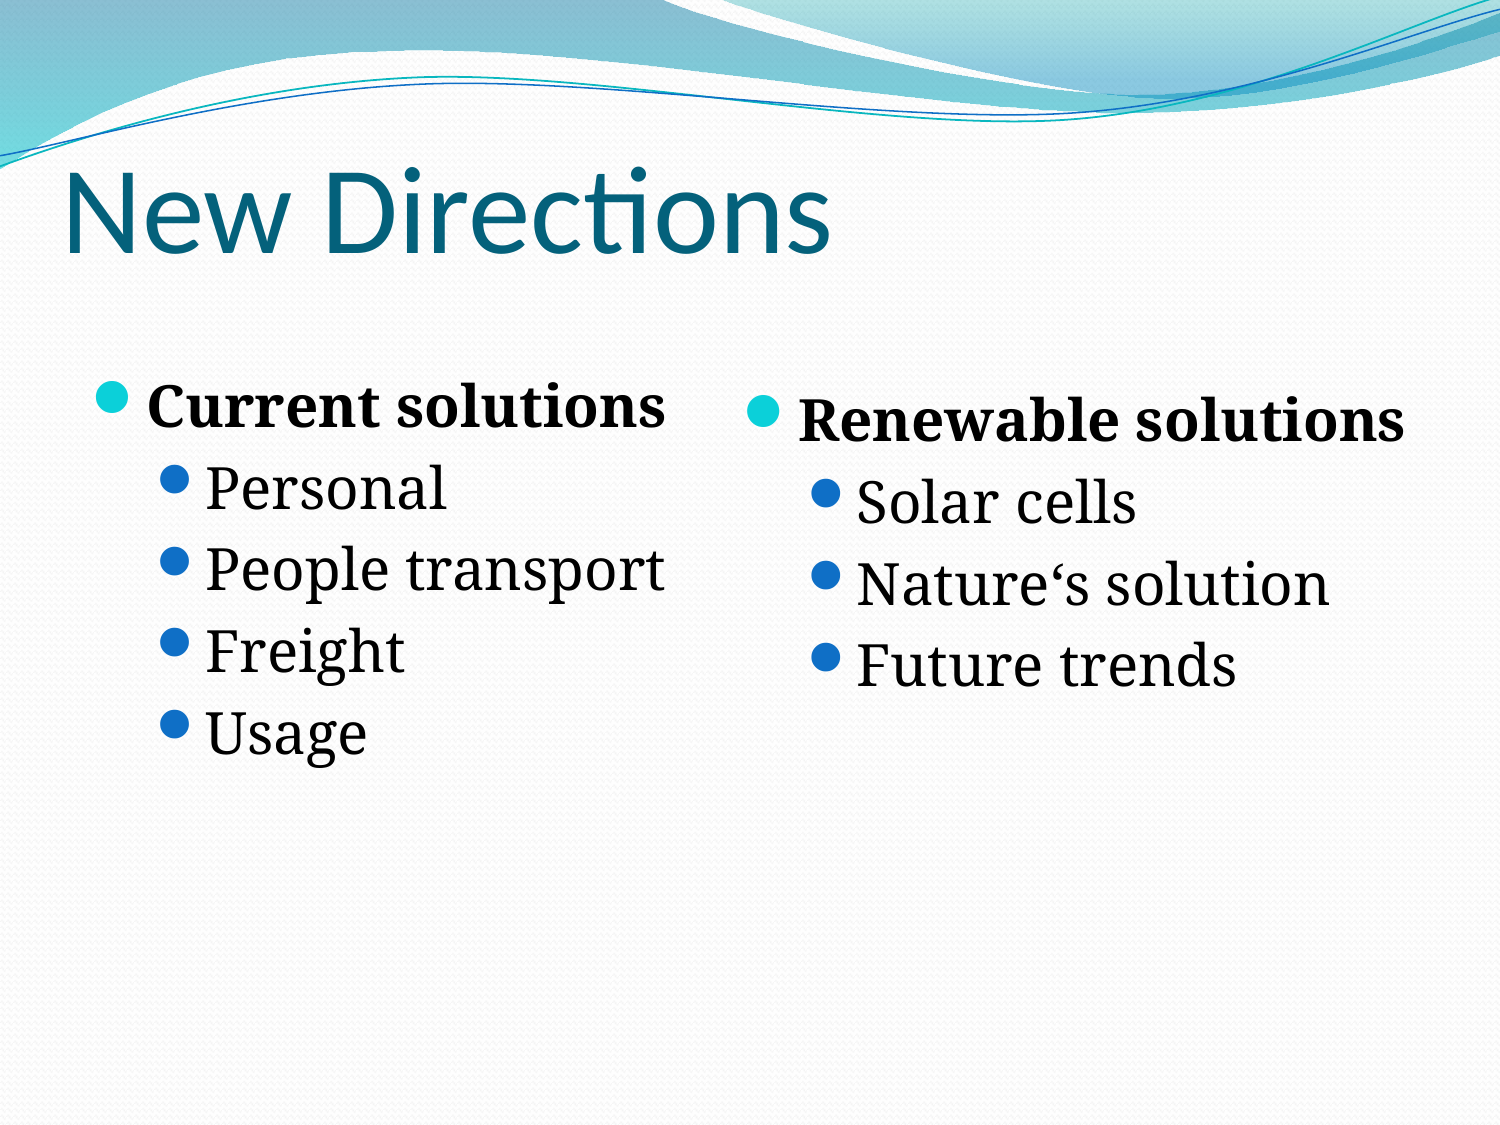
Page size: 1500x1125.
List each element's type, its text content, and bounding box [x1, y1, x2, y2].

text_box Renewable solutions Solar cells Nature‘s solution Future trends [727, 333, 1484, 842]
text_box Current solutions Personal People transport Freight Usage [76, 361, 727, 870]
title New Directions [61, 91, 1412, 279]
